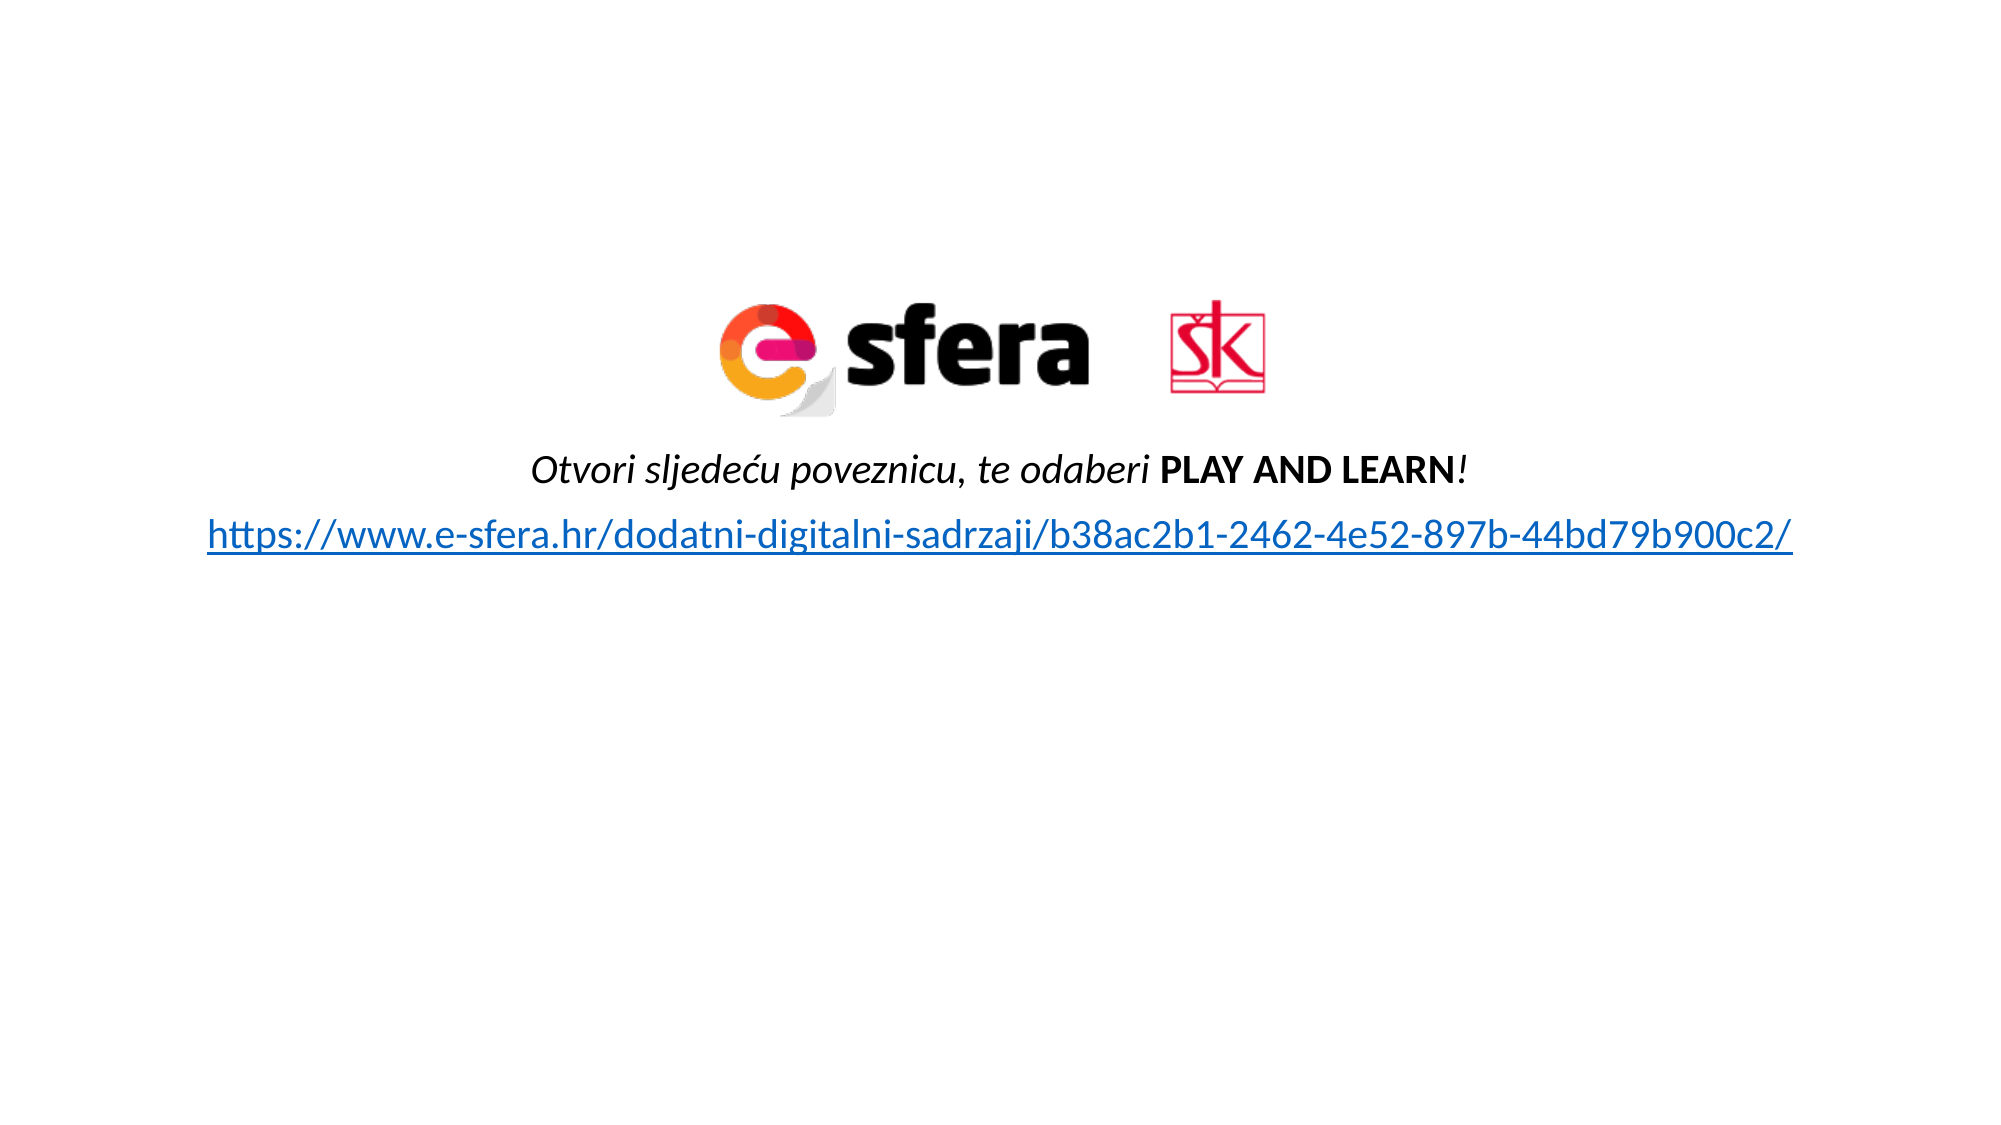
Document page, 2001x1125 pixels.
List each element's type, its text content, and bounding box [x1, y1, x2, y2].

text_box Otvori sljedeću poveznicu, te odaberi PLAY AND LEARN! https://www.e-sfera.hr/dodatni-digitalni-sadrzaji/b38ac2b1-2462-4e52-897b-44bd79b900c2/ [30, 439, 1970, 753]
picture [687, 203, 1313, 516]
